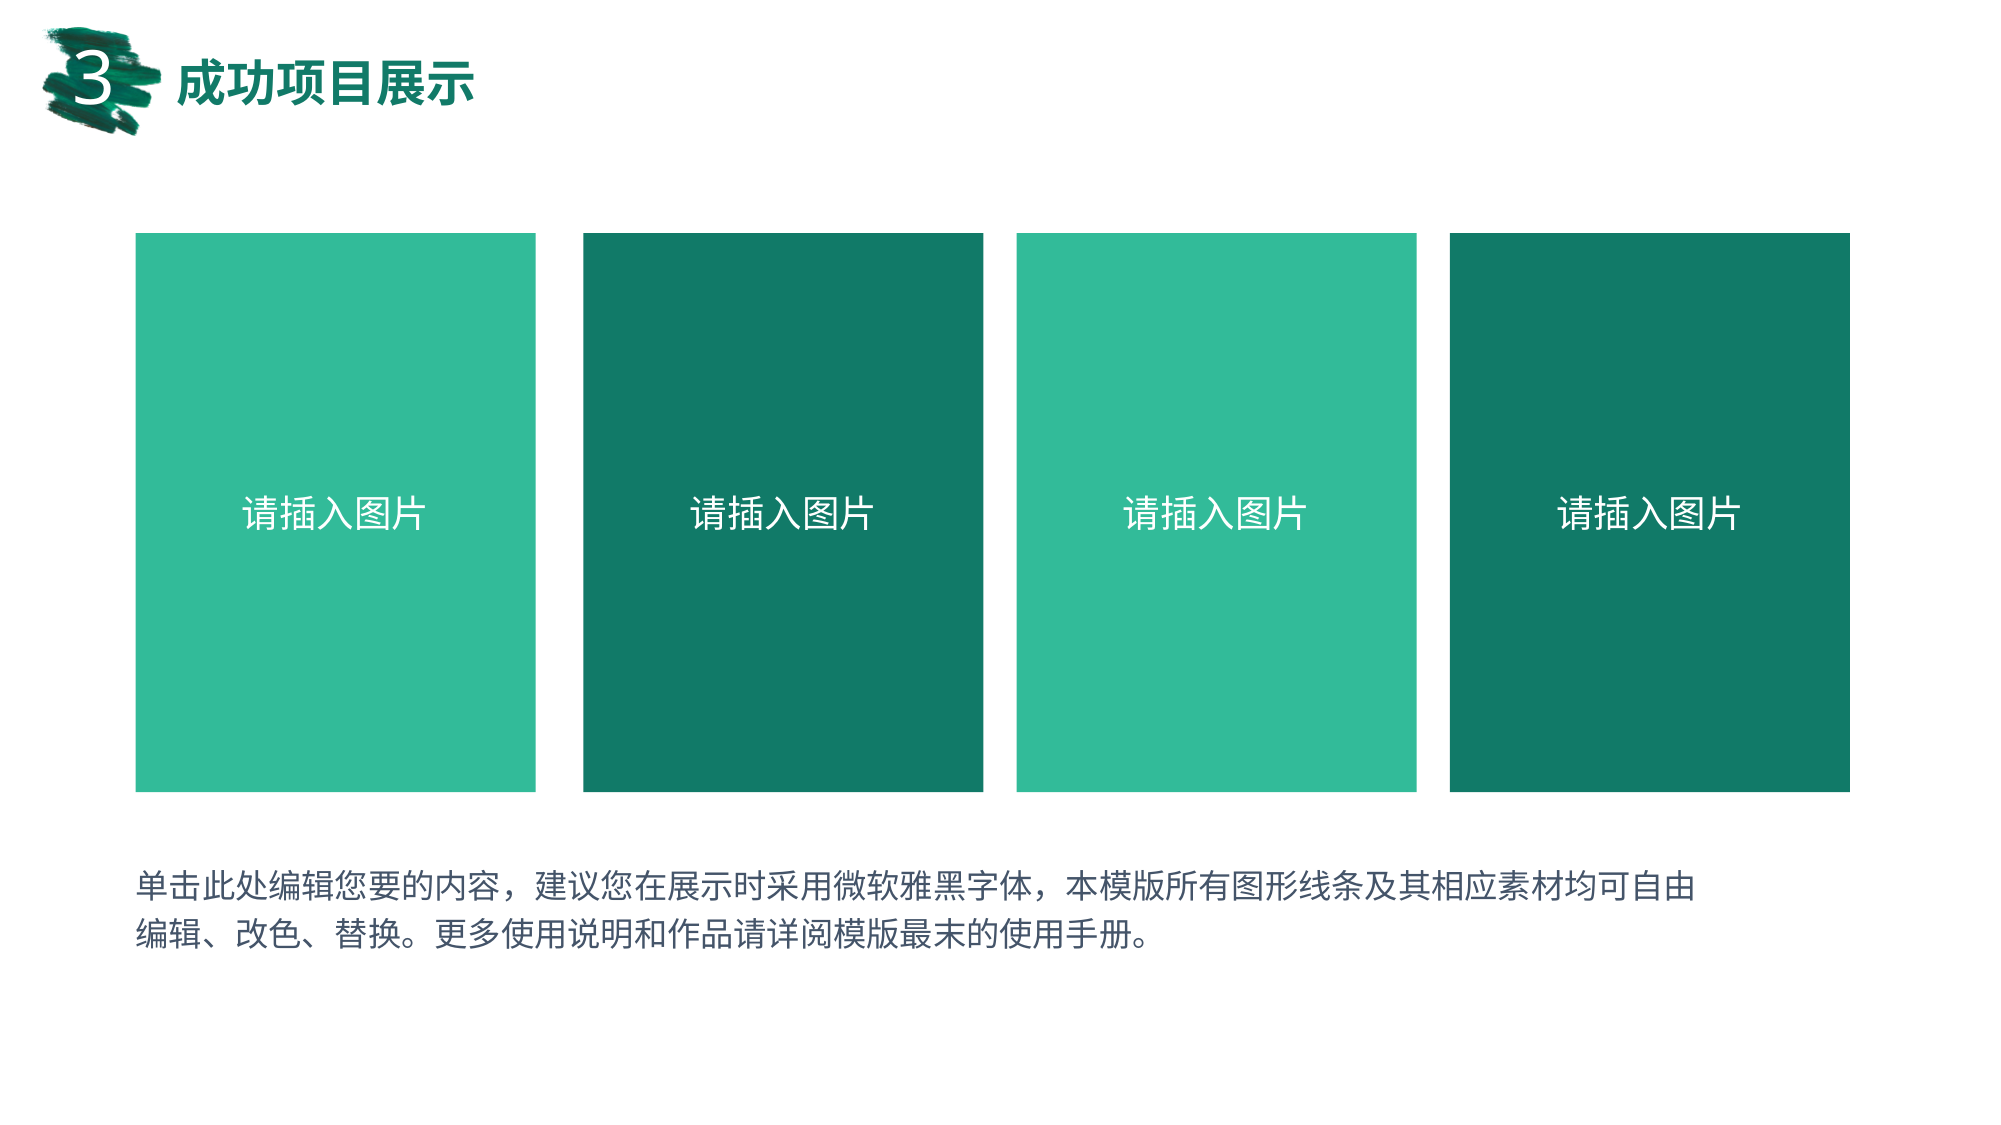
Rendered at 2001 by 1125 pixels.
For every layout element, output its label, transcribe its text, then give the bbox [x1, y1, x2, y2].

text_box 成功项目展示 [168, 43, 533, 119]
text_box 请插入图片 [1449, 233, 1850, 793]
text_box 请插入图片 [1016, 233, 1417, 793]
text_box 请插入图片 [135, 233, 536, 793]
picture [42, 25, 163, 136]
text_box 请插入图片 [583, 233, 984, 793]
text_box 单击此处编辑您要的内容，建议您在展示时采用微软雅黑字体，本模版所有图形线条及其相应素材均可自由编辑、改色、替换。更多使用说明和作品请详阅模版最末的使用手册。 [135, 856, 1699, 953]
